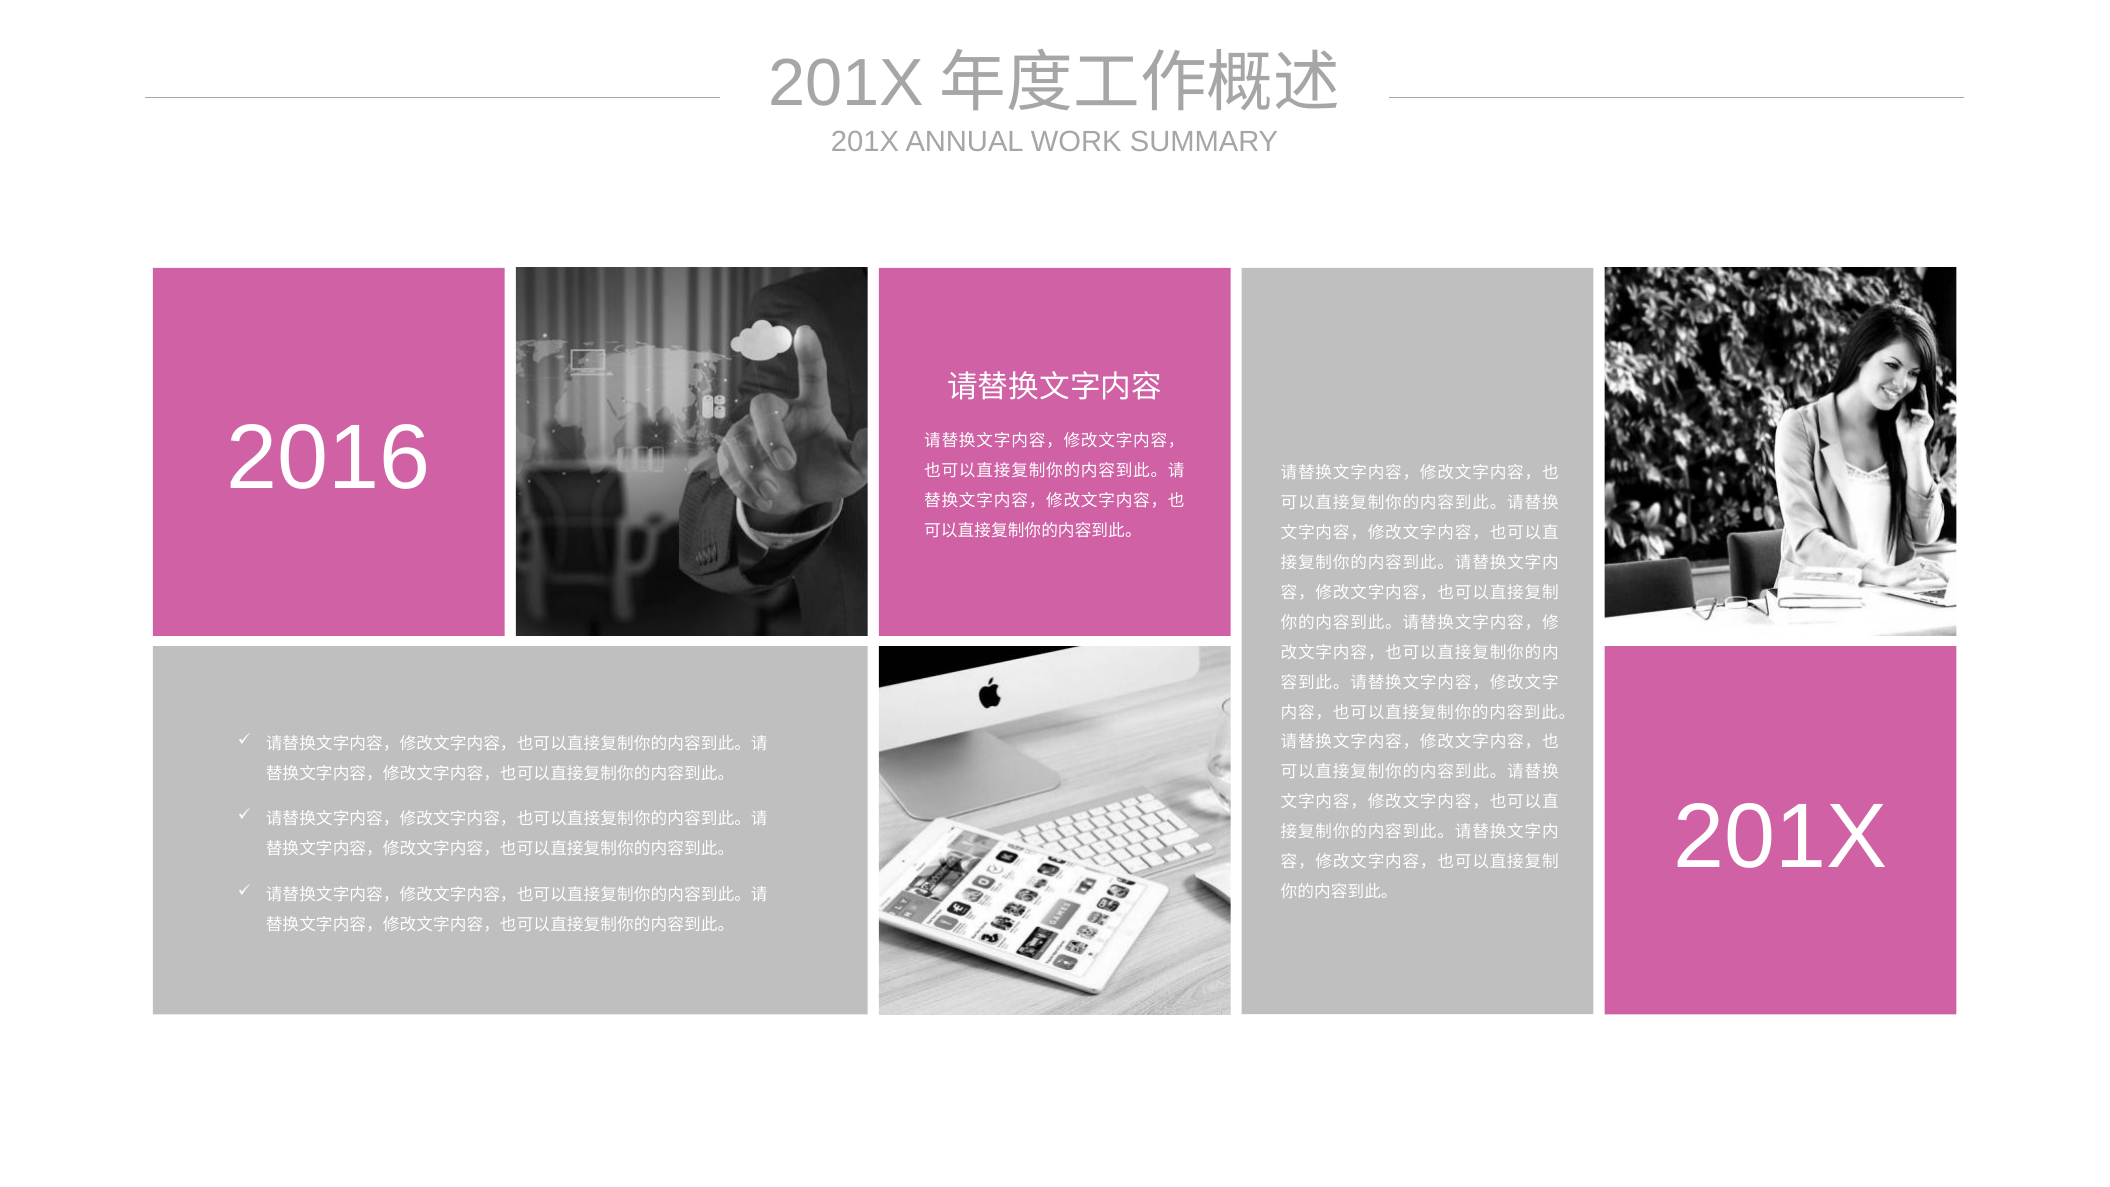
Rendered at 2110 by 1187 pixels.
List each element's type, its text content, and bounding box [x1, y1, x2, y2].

text_box [152, 645, 869, 1015]
text_box 请替换文字内容，修改文字内容，也可以直接复制你的内容到此。请替换文字内容，修改文字内容，也可以直接复制你的内容到此。请替换文字内容，修改文字内容，也可以直接复制你的内容到此。请替换文字内容，修改文字内容，也可以直接复制你的内容到此。请替换文字内容，修改文字内容，也可以直接复制你的内容到此。请替换文字内容，修改文字内容，也可以直接复制你的内容到此。请替换文字内容，修改文字内容，也可以直接复制你的内容到此。请替换文字内容，修改文字内容，也可以直接复制你的内容到此。 [1280, 451, 1560, 902]
text_box 2016 [152, 267, 506, 637]
text_box [1241, 267, 1594, 1015]
text_box [515, 267, 869, 637]
text_box 201X [1604, 645, 1957, 1015]
text_box 201X ANNUAL WORK SUMMARY [824, 122, 1285, 158]
text_box [878, 267, 1232, 637]
text_box [878, 645, 1232, 1015]
text_box 201X年度工作概述 [730, 98, 1379, 119]
text_box [1604, 267, 1957, 637]
text_box 请替换文字内容 [924, 366, 1186, 404]
text_box 201X年度工作概述 [730, 38, 1379, 96]
text_box 请替换文字内容，修改文字内容，也可以直接复制你的内容到此。请替换文字内容，修改文字内容，也可以直接复制你的内容到此。 [924, 420, 1186, 541]
text_box 请替换文字内容，修改文字内容，也可以直接复制你的内容到此。请替换文字内容，修改文字内容，也可以直接复制你的内容到此。 请替换文字内容，修改文字内容，也可以直接复制你的内容到此。请替换文字内容，修改文字内容，也可以直接复制你的内容到此。 请替换文字内容，修改文字内容，也可以直接复制你的内容到此。请替换文字内容，修改文字内容，也可以直接复制你的内容到此。 [237, 722, 775, 934]
